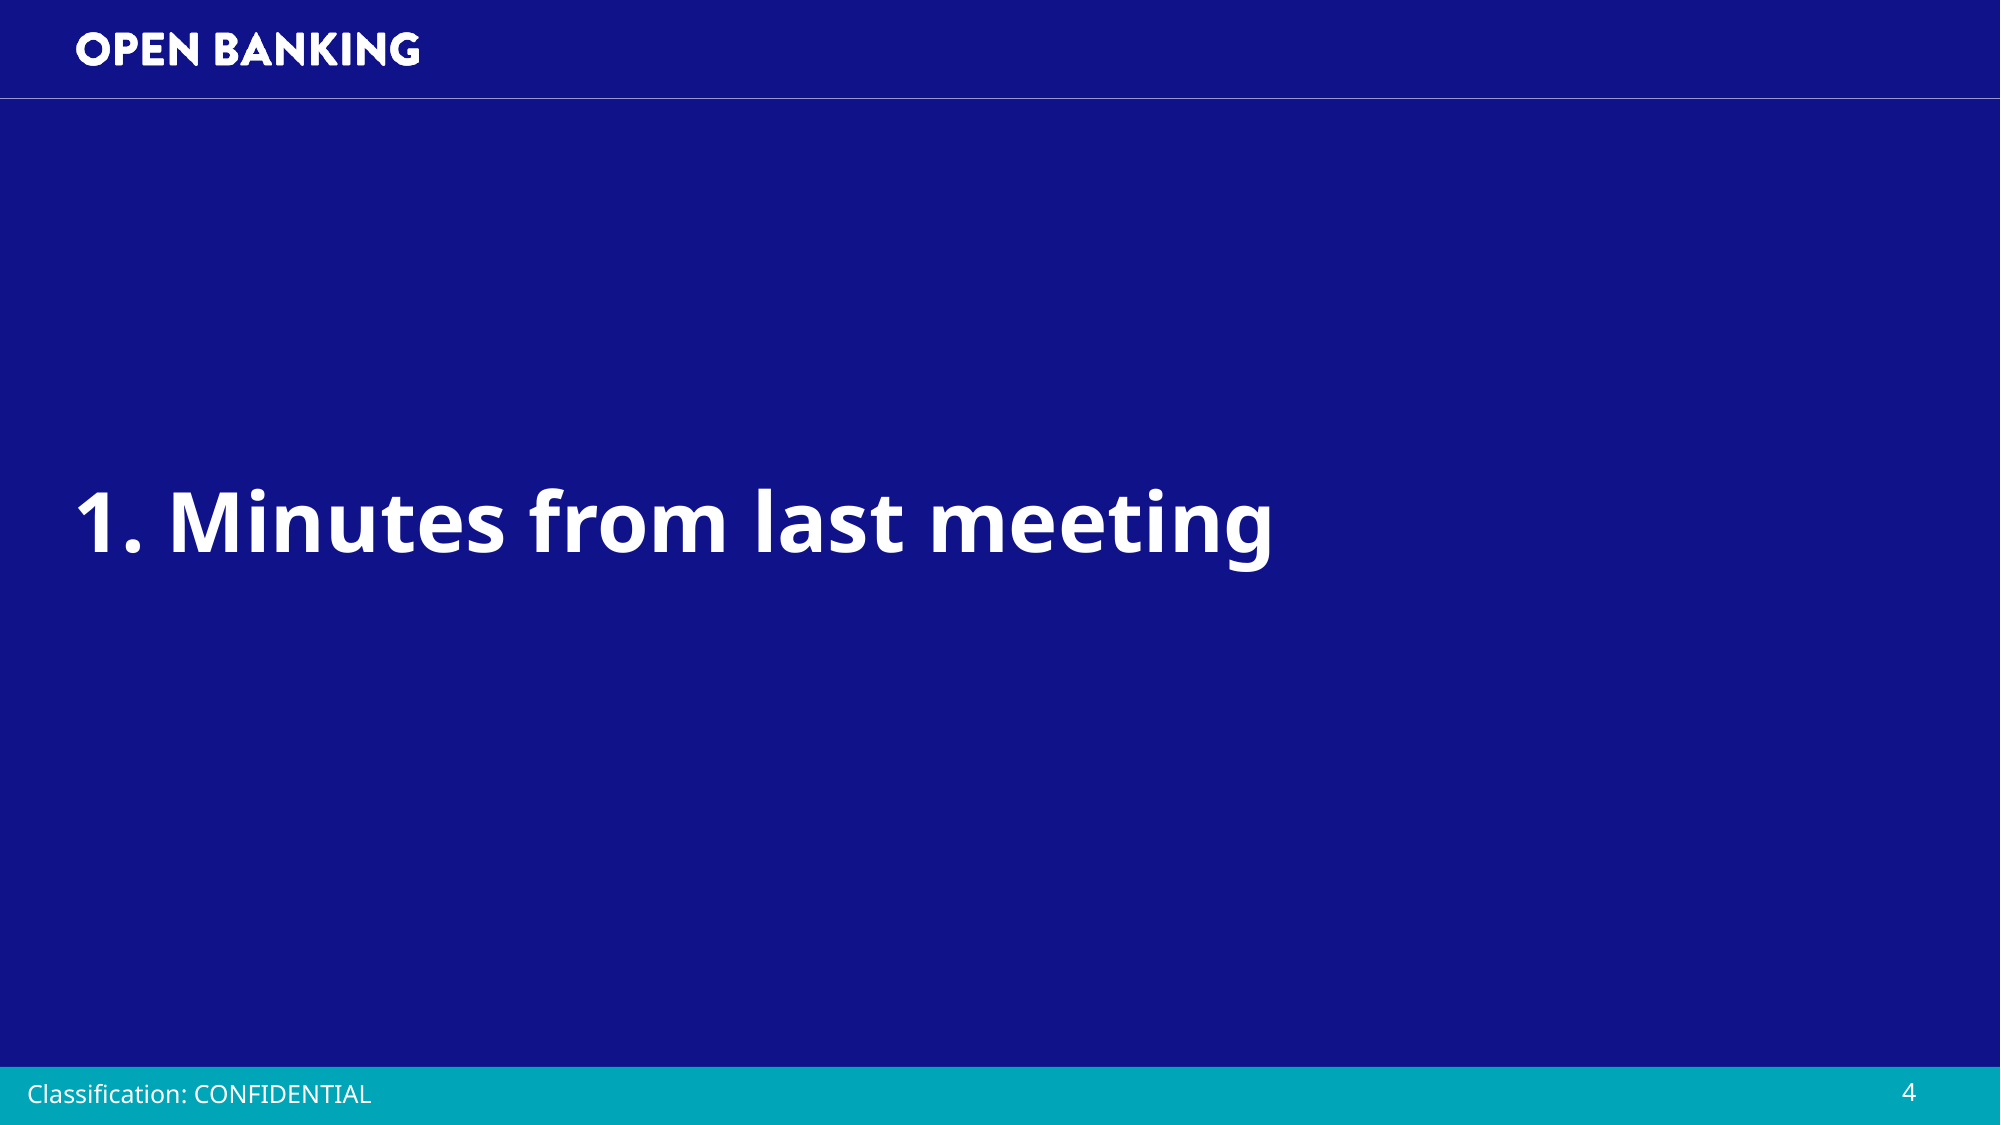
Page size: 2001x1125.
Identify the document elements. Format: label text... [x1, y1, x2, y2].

text_box Classification: CONFIDENTIAL [1, 1063, 399, 1124]
picture [43, 0, 452, 99]
text_box 4 [1412, 1063, 1931, 1124]
title 1. Minutes from last meeting [59, 105, 1750, 576]
